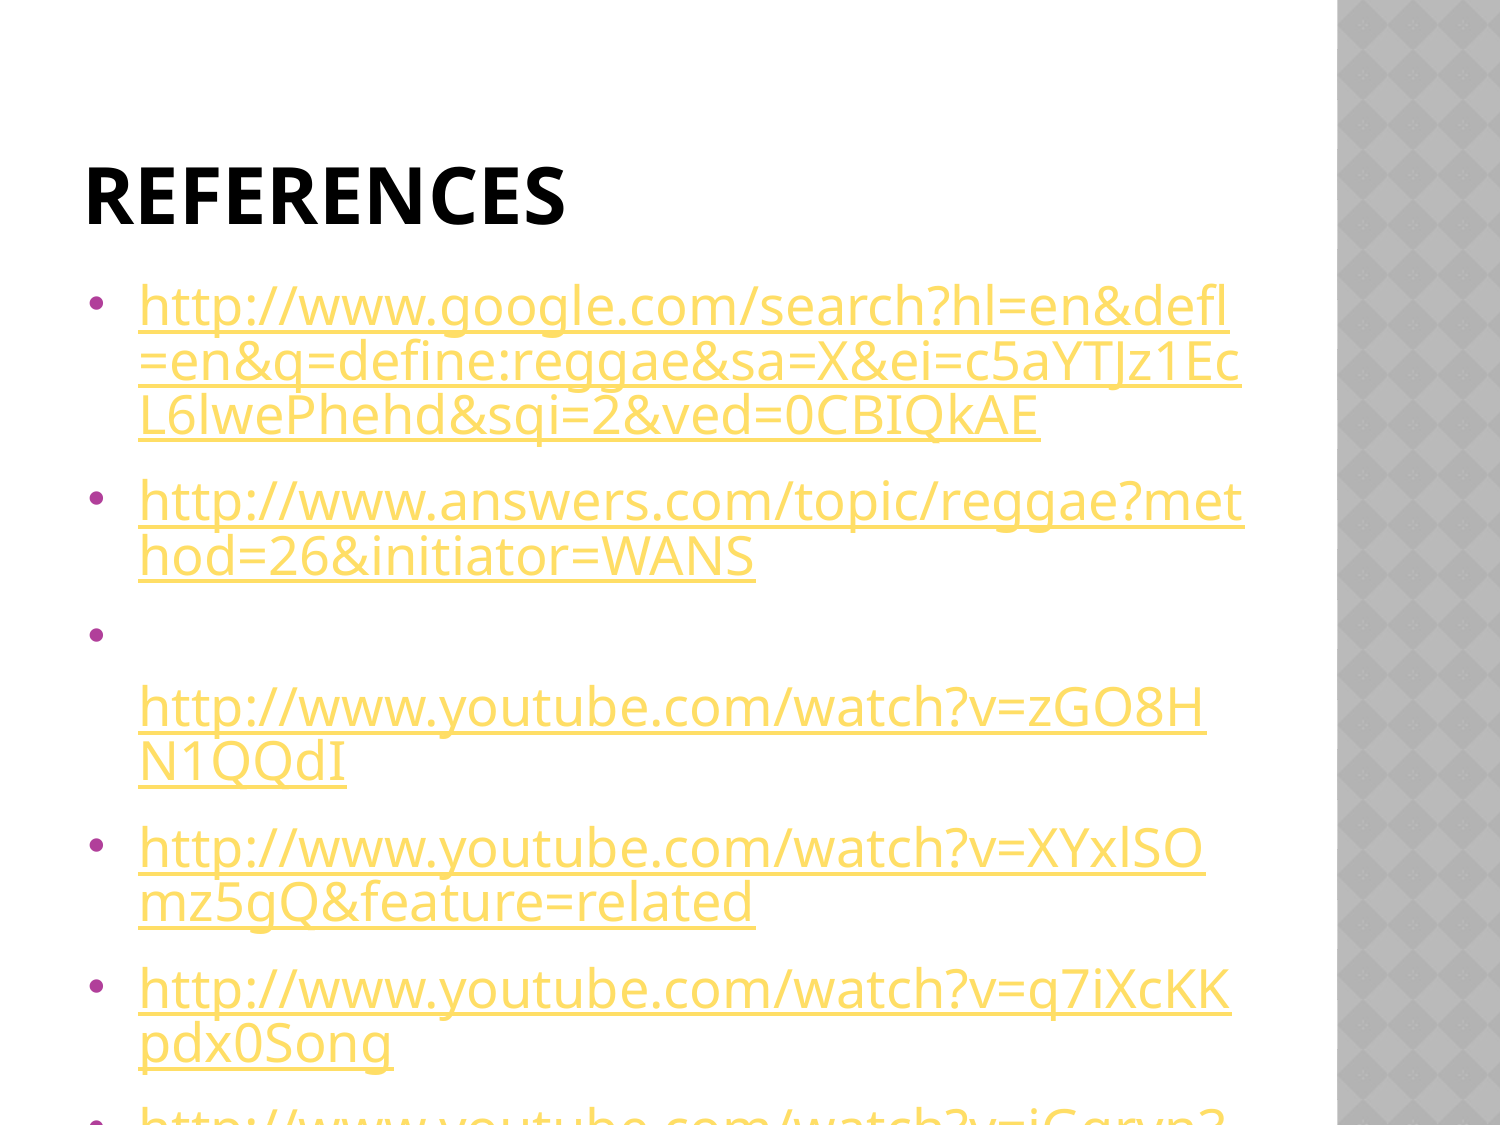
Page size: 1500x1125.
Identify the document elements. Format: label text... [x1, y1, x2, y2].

title References [75, 52, 1263, 240]
list http://www.google.com/search?hl=en&defl=en&q=define:reggae&sa=X&ei=c5aYTJz1EcL6lwePhehd&sqi=2&ved=0CBIQkAE http://www.answers.com/topic/reggae?method=26&initiator=WANS http://www.youtube.com/watch?v=zGO8HN1QQdI http://www.youtube.com/watch?v=XYxlSOmz5gQ&feature=related http://www.youtube.com/watch?v=q7iXcKKpdx0Song http://www.youtube.com/watch?v=jGqrvn3q1oo http://www.youtube.com/watch?v=HDan4GiflkA [75, 264, 1263, 1059]
